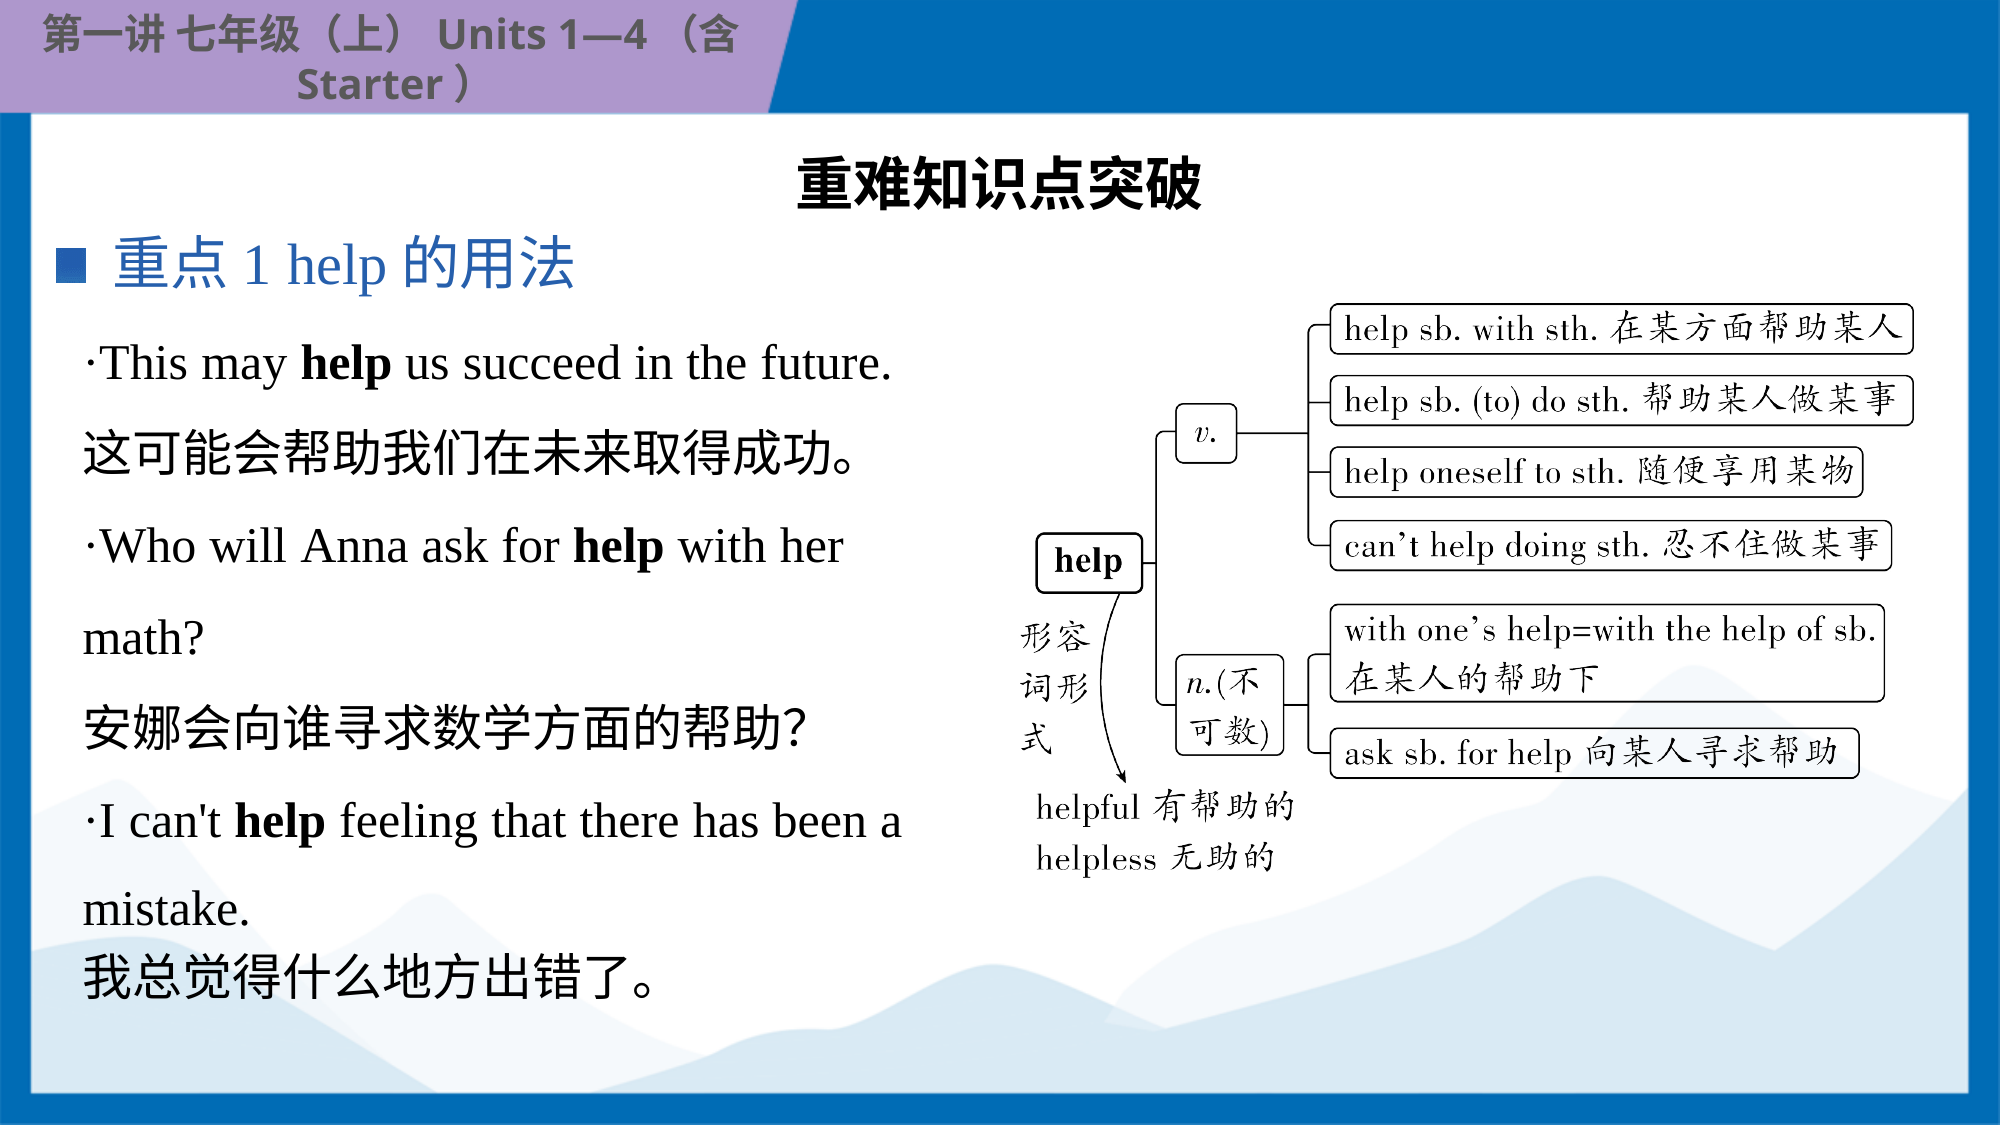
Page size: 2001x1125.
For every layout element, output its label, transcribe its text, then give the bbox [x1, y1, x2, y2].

text_box 重点1 help的用法 [112, 225, 1917, 296]
text_box 我总觉得什么地方出错了。 [82, 918, 1918, 997]
text_box ·This may help us succeed in the future. 这可能会帮助我们在未来取得成功。 ·Who will Anna ask for help with her math? 安娜会向谁寻求数学方面的帮助？ ·I can't help feeling that there has been a mistake. [82, 297, 1001, 918]
picture [0, 0, 2000, 1125]
text_box 重难知识点突破 [82, 146, 1917, 217]
